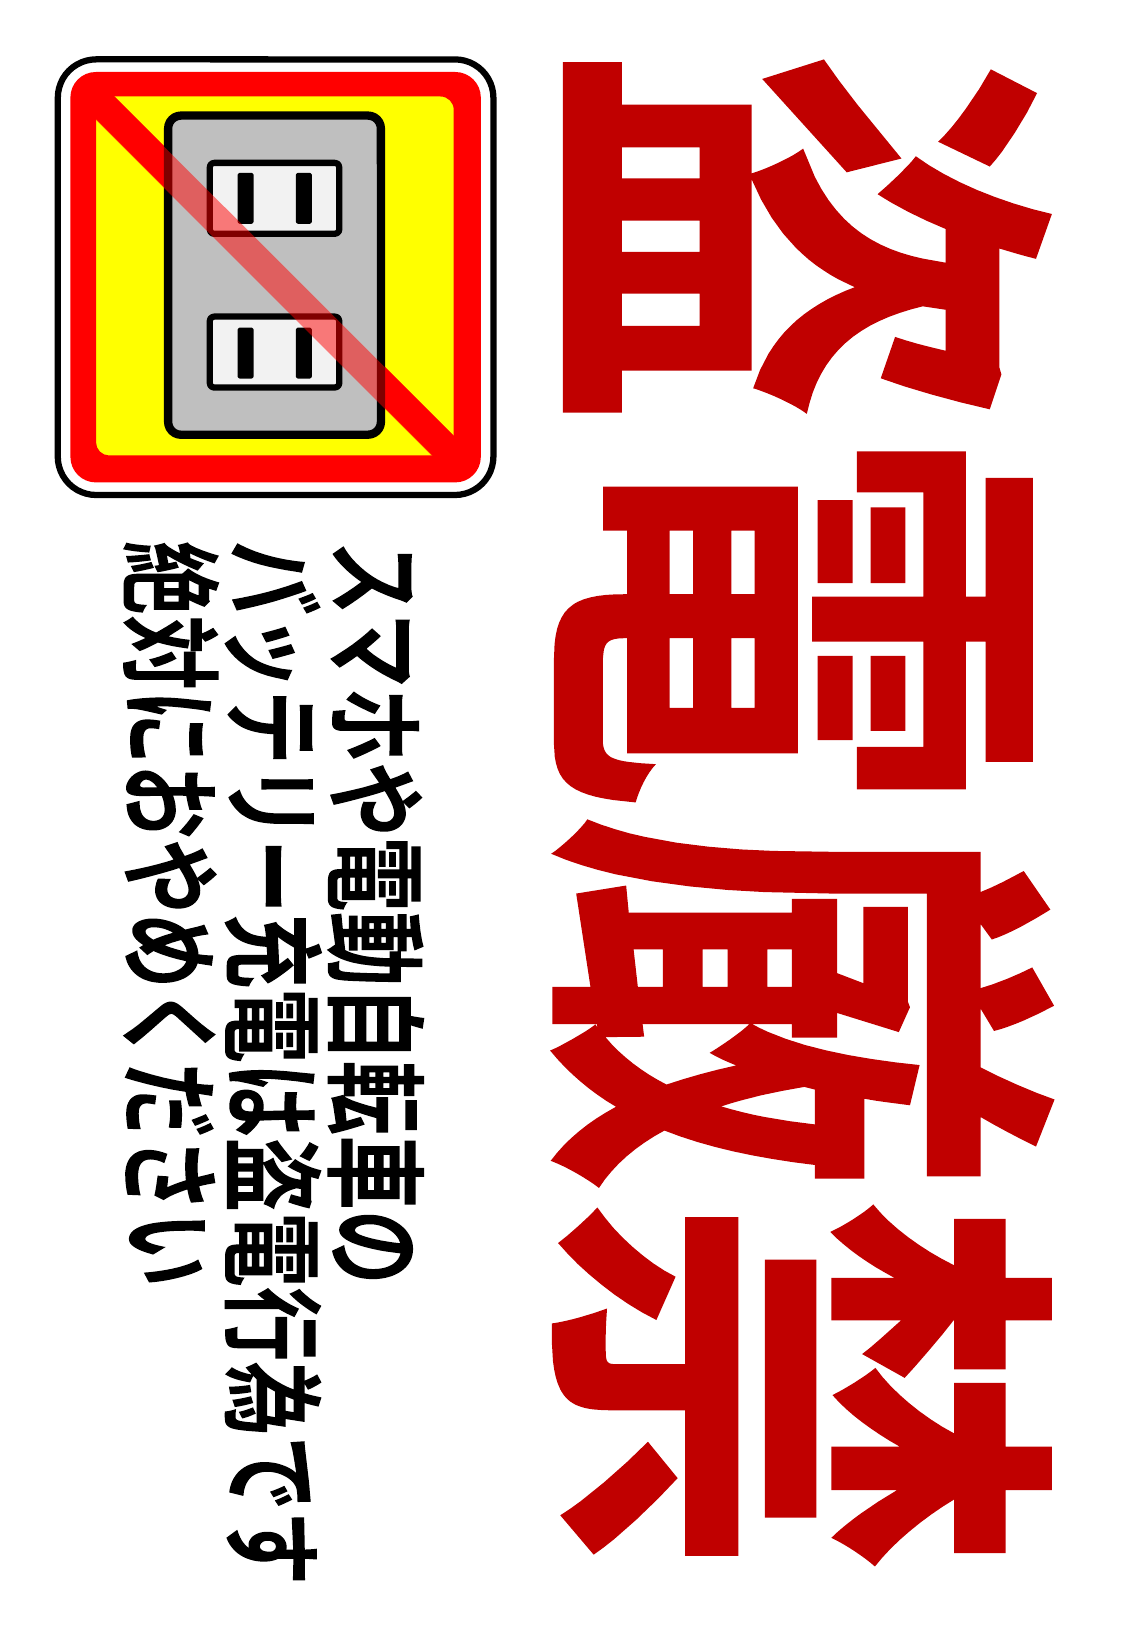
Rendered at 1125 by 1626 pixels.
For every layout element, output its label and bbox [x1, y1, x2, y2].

text_box [57, 59, 494, 496]
